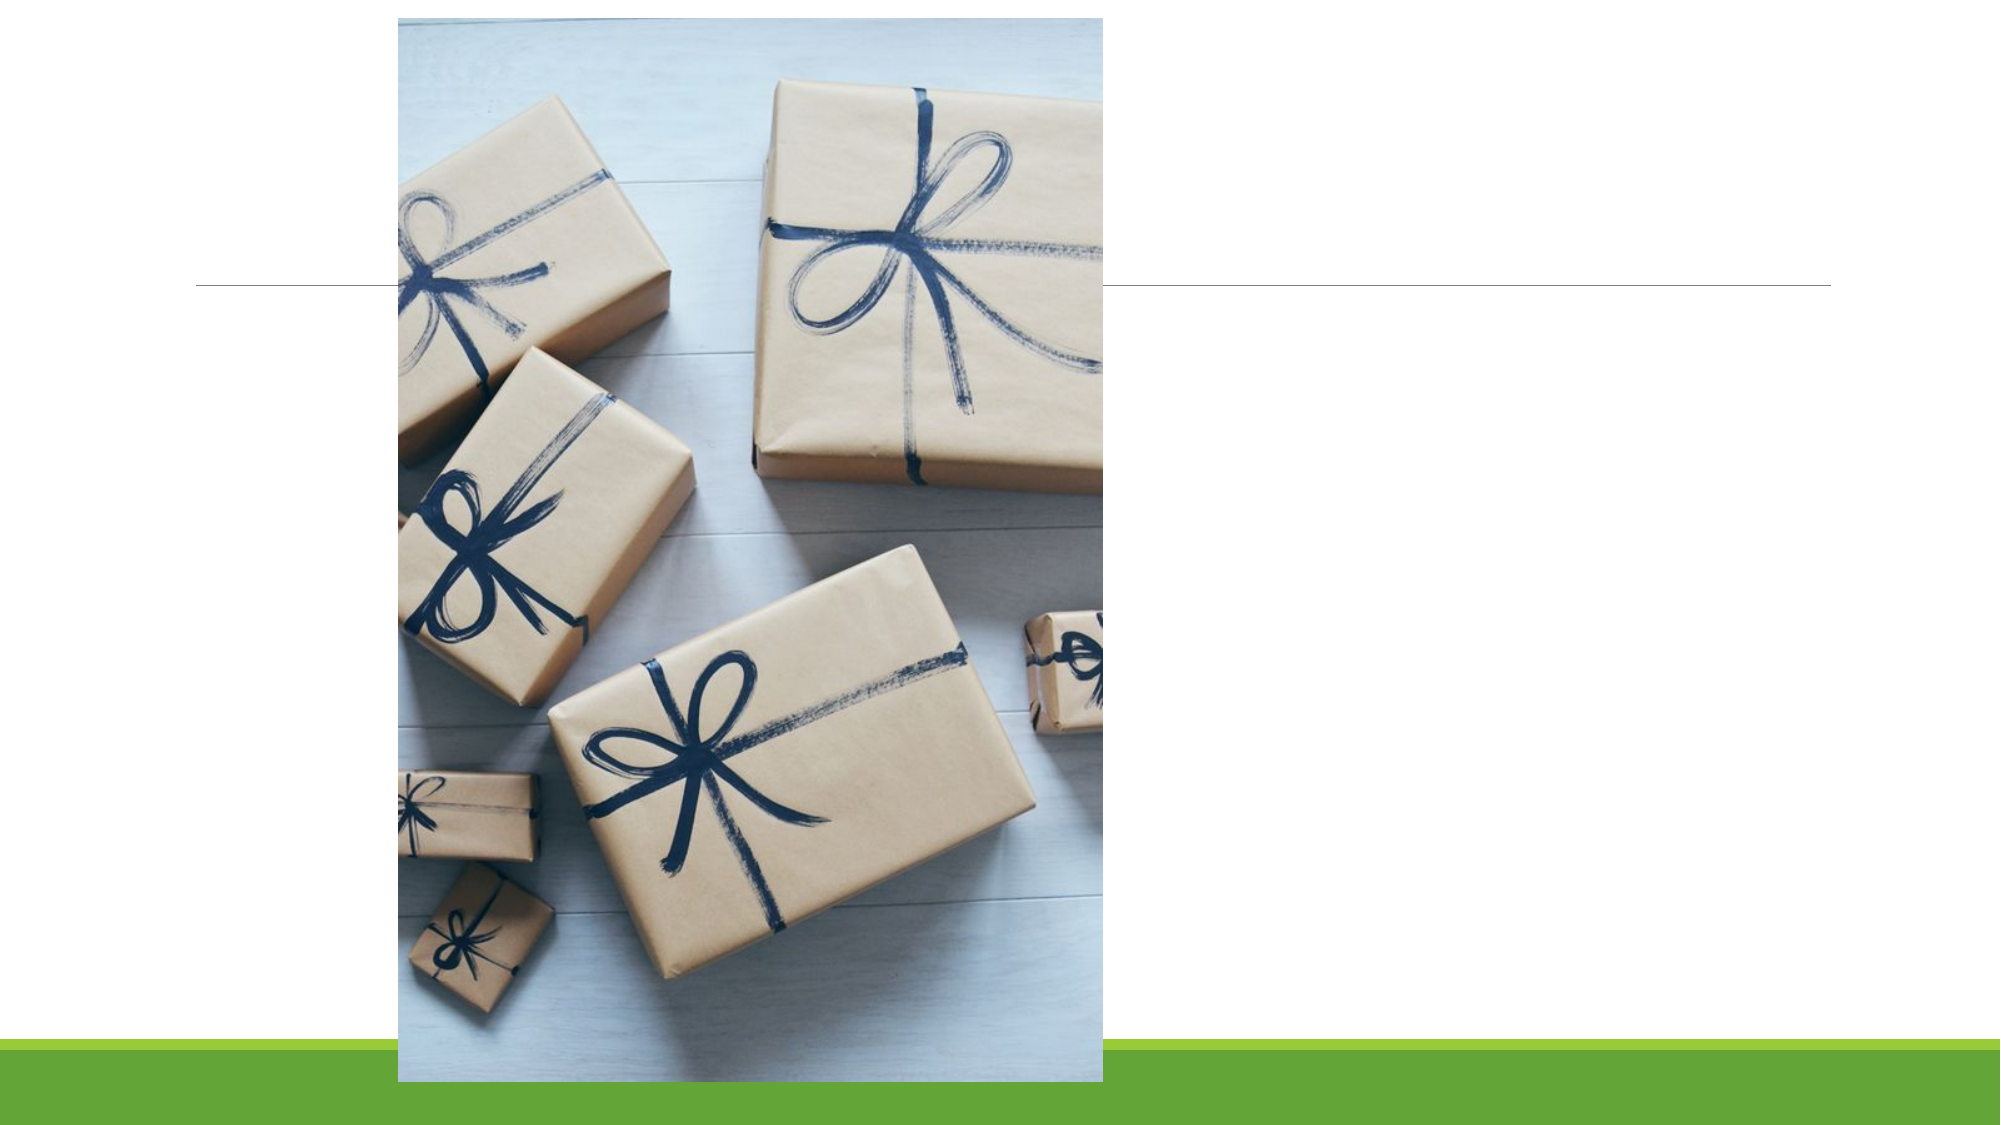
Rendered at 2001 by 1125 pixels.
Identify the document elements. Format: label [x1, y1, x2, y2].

list [397, 17, 1104, 1082]
